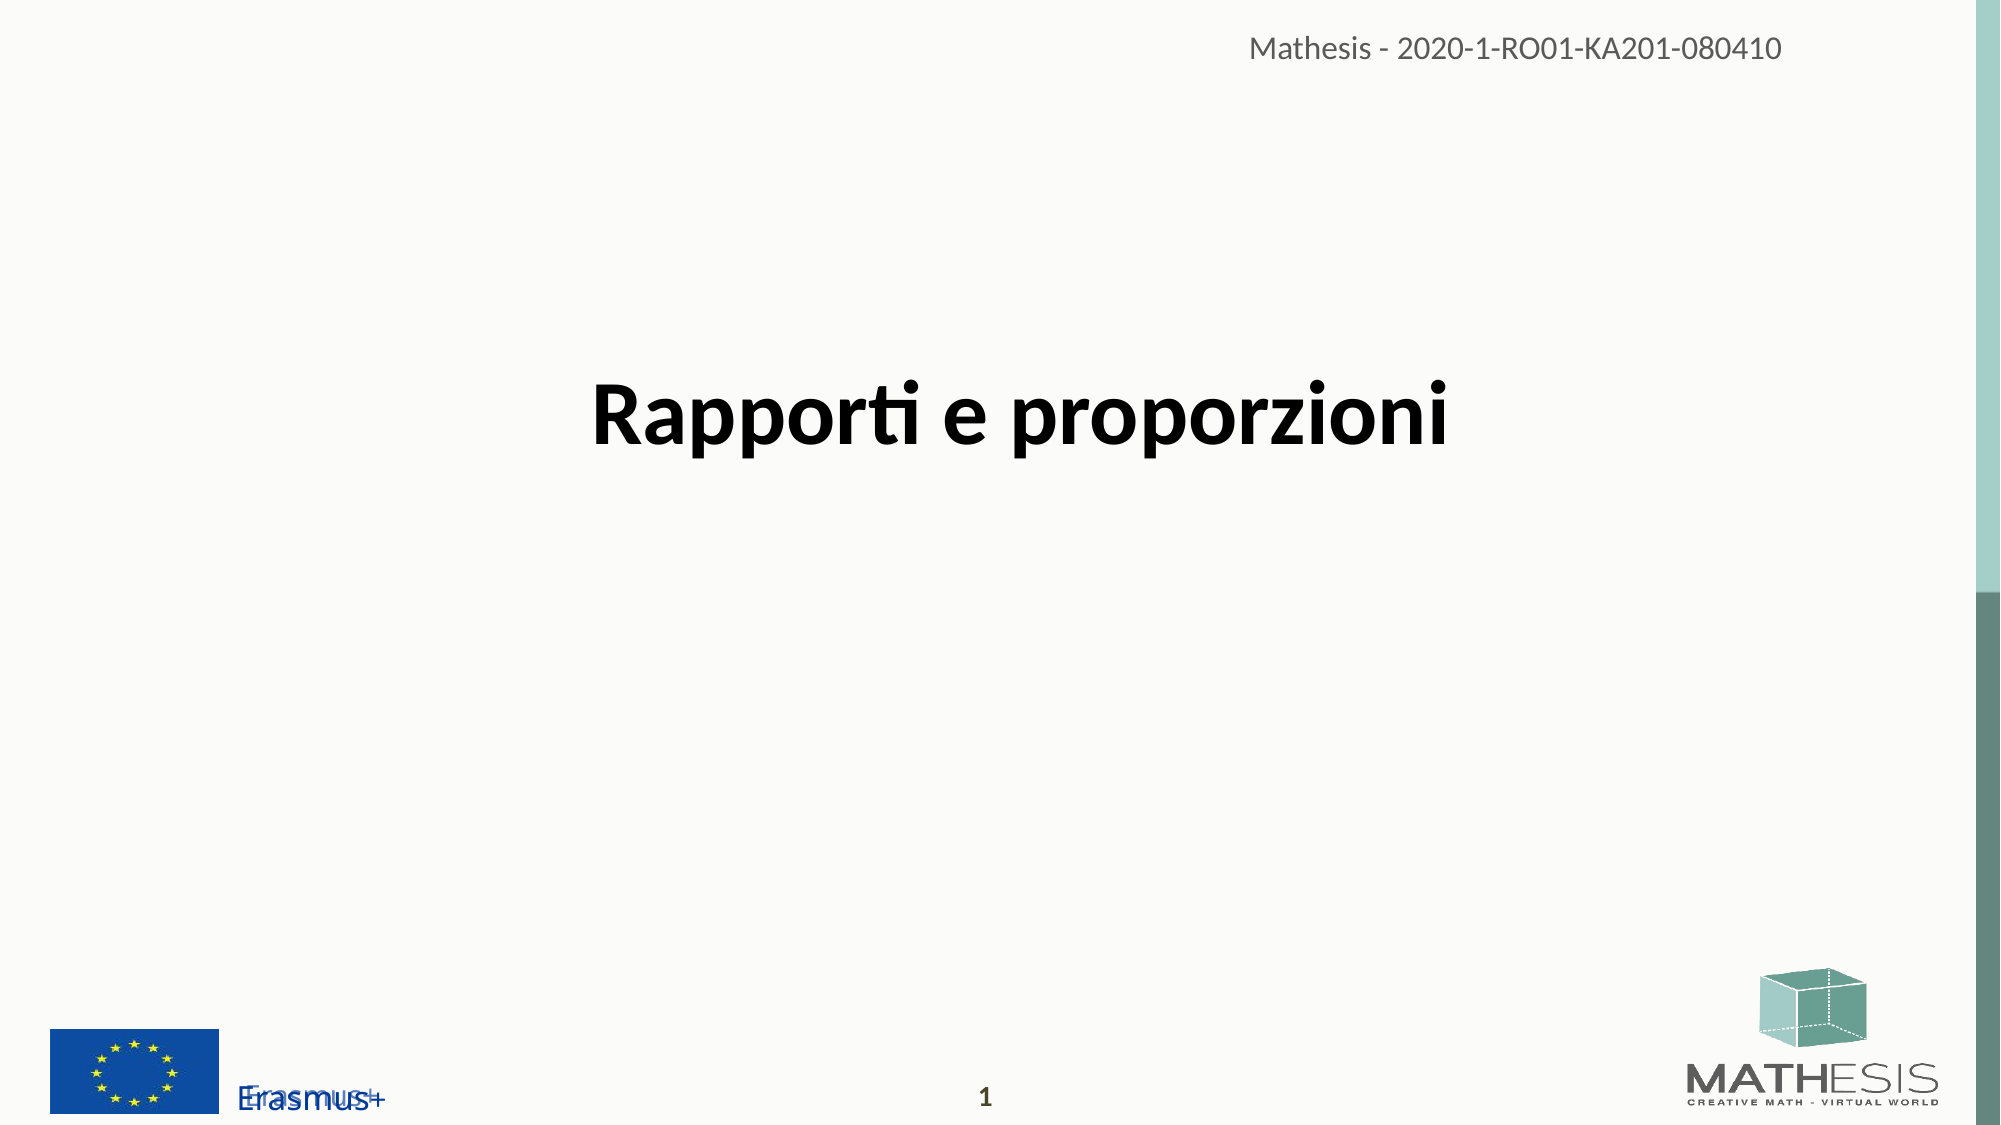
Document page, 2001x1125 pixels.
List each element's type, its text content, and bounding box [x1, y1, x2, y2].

picture [50, 1029, 219, 1114]
title Rapporti e proporzioni [120, 346, 1921, 534]
